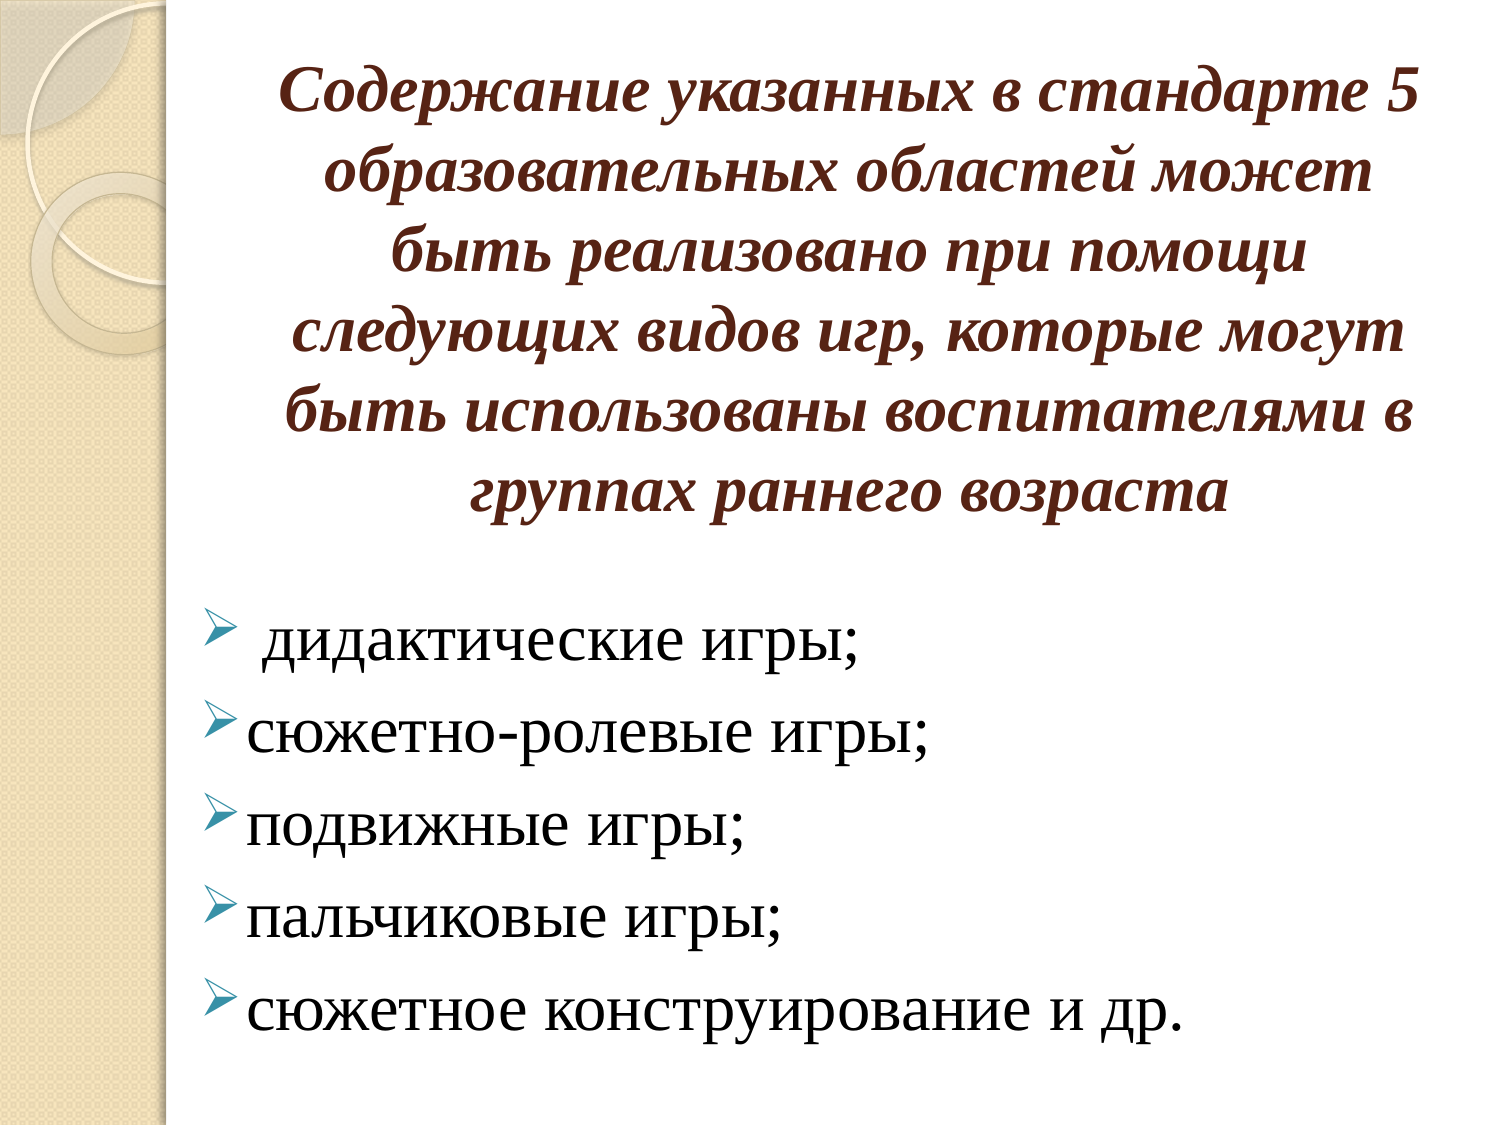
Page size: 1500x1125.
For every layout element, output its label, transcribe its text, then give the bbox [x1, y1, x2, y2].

list дидактические игры; сюжетно-ролевые игры; подвижные игры; пальчиковые игры; сюжетное конструирование и др. [170, 585, 1466, 1095]
title Содержание указанных в стандарте 5 образовательных областей может быть реализовано при помощи следующих видов игр, которые могут быть использованы воспитателями в группах раннего возраста [235, 30, 1466, 539]
